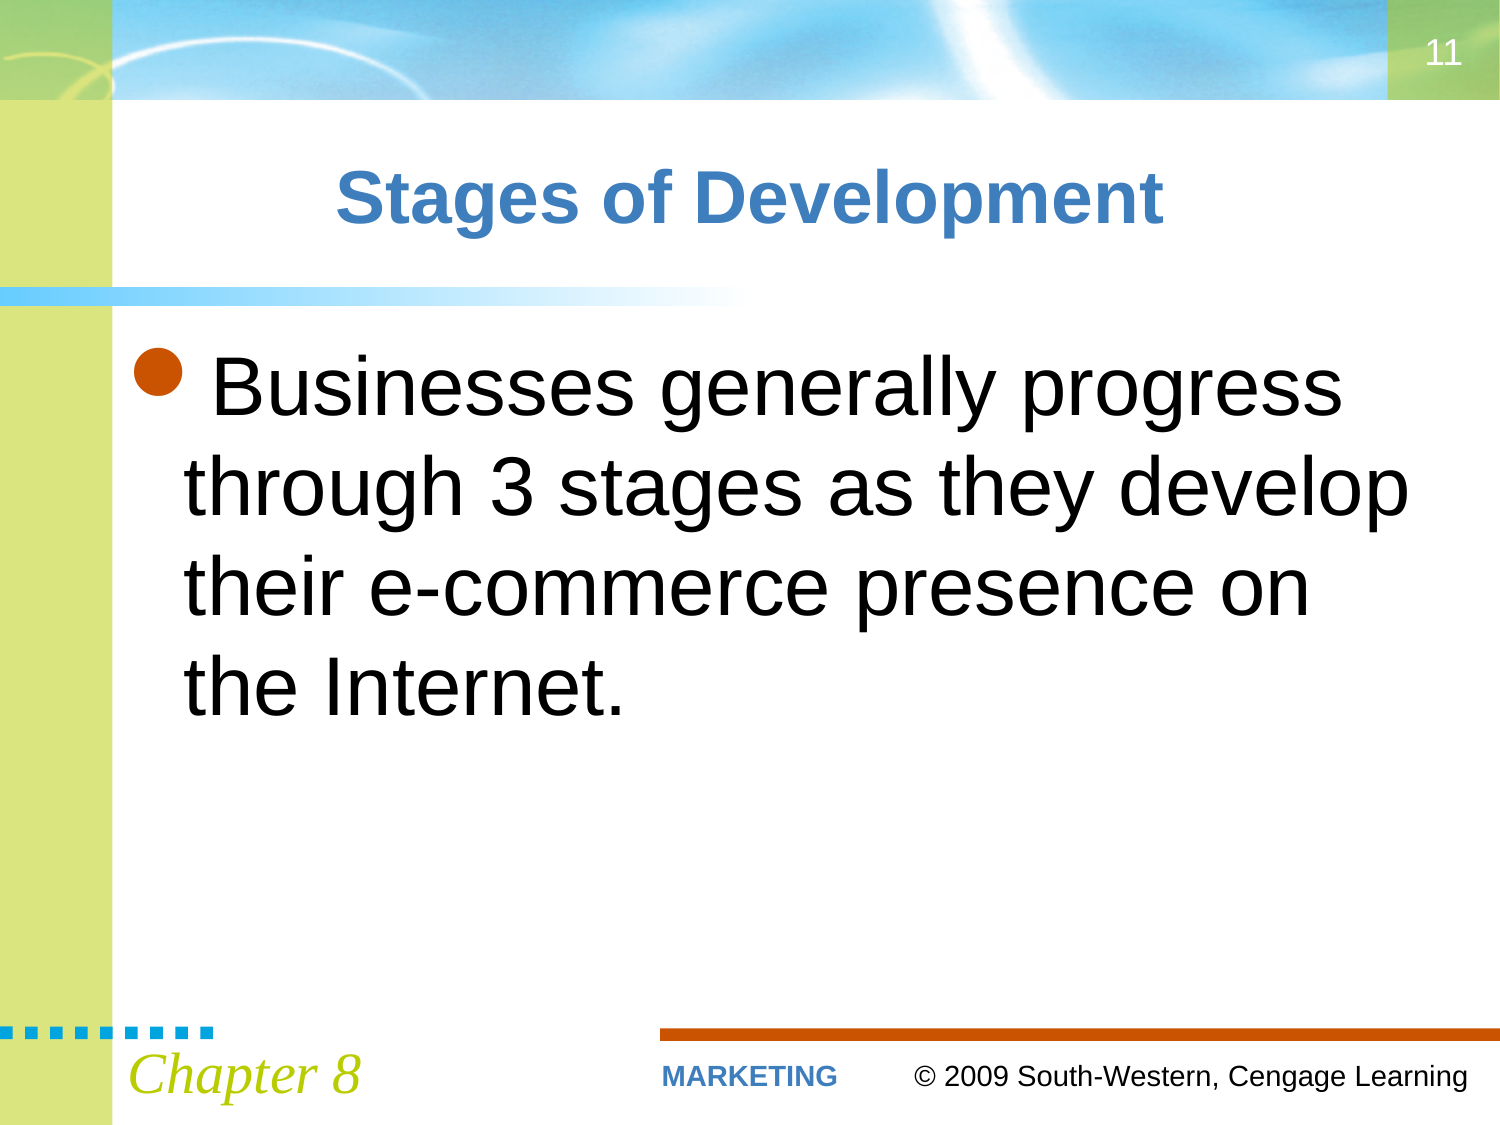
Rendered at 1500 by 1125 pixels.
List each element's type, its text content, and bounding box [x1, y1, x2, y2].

footer Chapter 8 [112, 1012, 638, 1113]
title Stages of Development [112, 99, 1388, 288]
slide_number 11 [1387, 0, 1500, 101]
list Businesses generally progress through 3 stages as they develop their e-commerce presence on the Internet. [112, 324, 1463, 1001]
